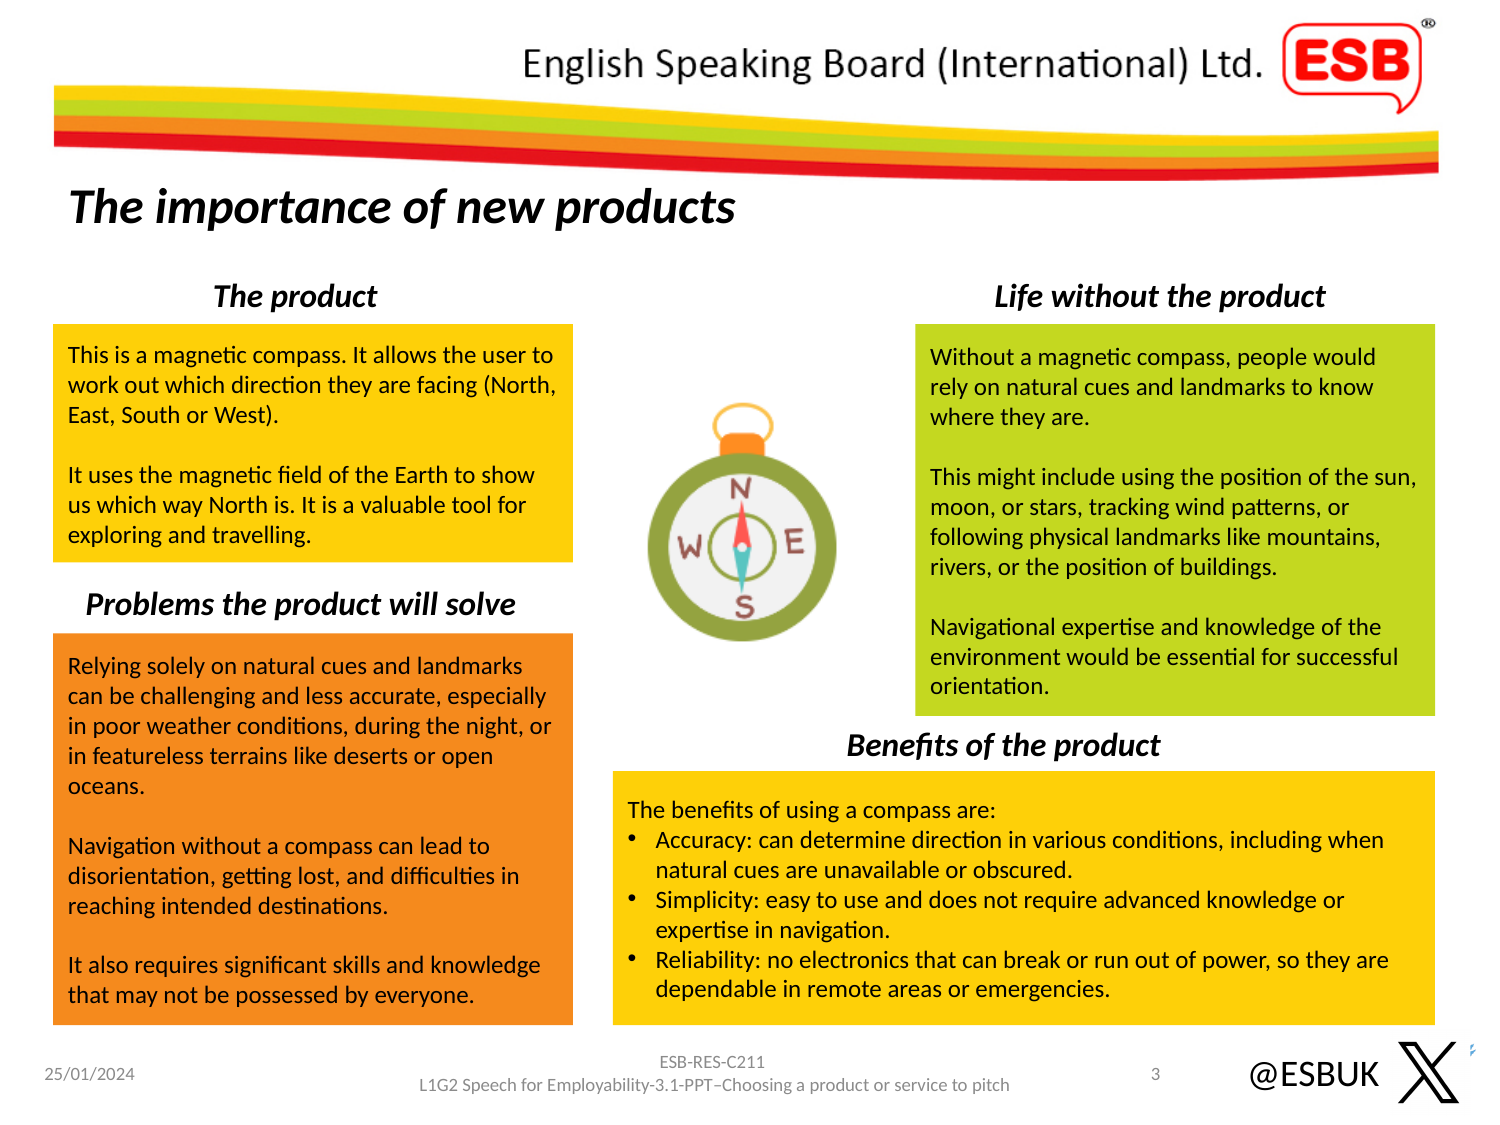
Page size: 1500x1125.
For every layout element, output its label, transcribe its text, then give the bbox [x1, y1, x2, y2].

text_box The benefits of using a compass are: Accuracy: can determine direction in various conditions, including when natural cues are unavailable or obscured. Simplicity: easy to use and does not require advanced knowledge or expertise in navigation. Reliability: no electronics that can break or run out of power, so they are dependable in remote areas or emergencies. [612, 770, 1436, 1026]
title The importance of new products [53, 153, 1347, 262]
picture [0, 0, 1500, 189]
text_box This is a magnetic compass. It allows the user to work out which direction they are facing (North, East, South or West). It uses the magnetic field of the Earth to show us which way North is. It is a valuable tool for exploring and travelling. [52, 323, 574, 563]
picture [612, 367, 876, 673]
text_box Without a magnetic compass, people would rely on natural cues and landmarks to know where they are. This might include using the position of the sun, moon, or stars, tracking wind patterns, or following physical landmarks like mountains, rivers, or the position of buildings. Navigational expertise and knowledge of the environment would be essential for successful orientation. [914, 323, 1436, 717]
slide_number 3 [930, 1042, 1176, 1103]
footer ESB-RES-C211 L1G2 Speech for Employability-3.1-PPT–Choosing a product or service to pitch [395, 1042, 930, 1103]
text_box Benefits of the product [744, 715, 1264, 771]
text_box Relying solely on natural cues and landmarks can be challenging and less accurate, especially in poor weather conditions, during the night, or in featureless terrains like deserts or open oceans. Navigation without a compass can lead to disorientation, getting lost, and difficulties in reaching intended destinations. It also requires significant skills and knowledge that may not be possessed by everyone. [52, 632, 574, 1026]
picture [1390, 1029, 1476, 1116]
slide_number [29, 1042, 367, 1103]
text_box Problems the product will solve [41, 574, 561, 629]
text_box Life without the product [974, 267, 1347, 322]
text_box The product [123, 267, 467, 322]
